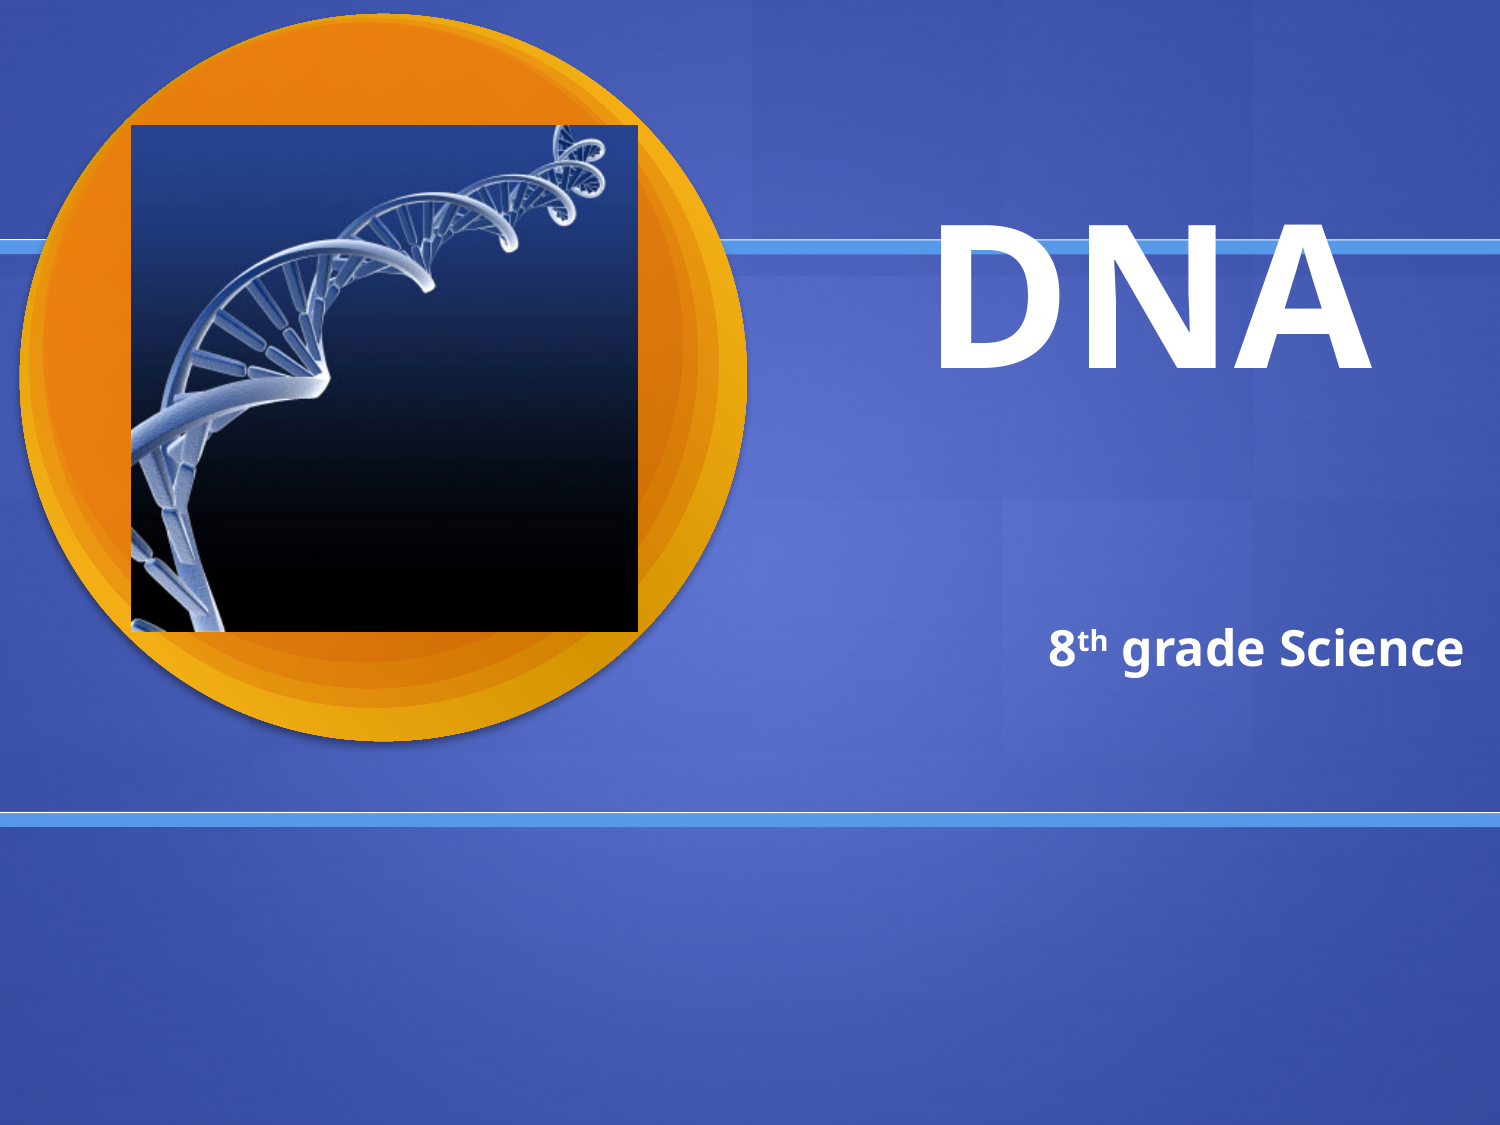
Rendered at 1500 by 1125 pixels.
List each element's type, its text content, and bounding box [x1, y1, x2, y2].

subtitle 8th grade Science [675, 608, 1481, 755]
title DNA [112, 174, 121, 416]
title DNA [654, 174, 1388, 416]
picture [129, 124, 639, 633]
